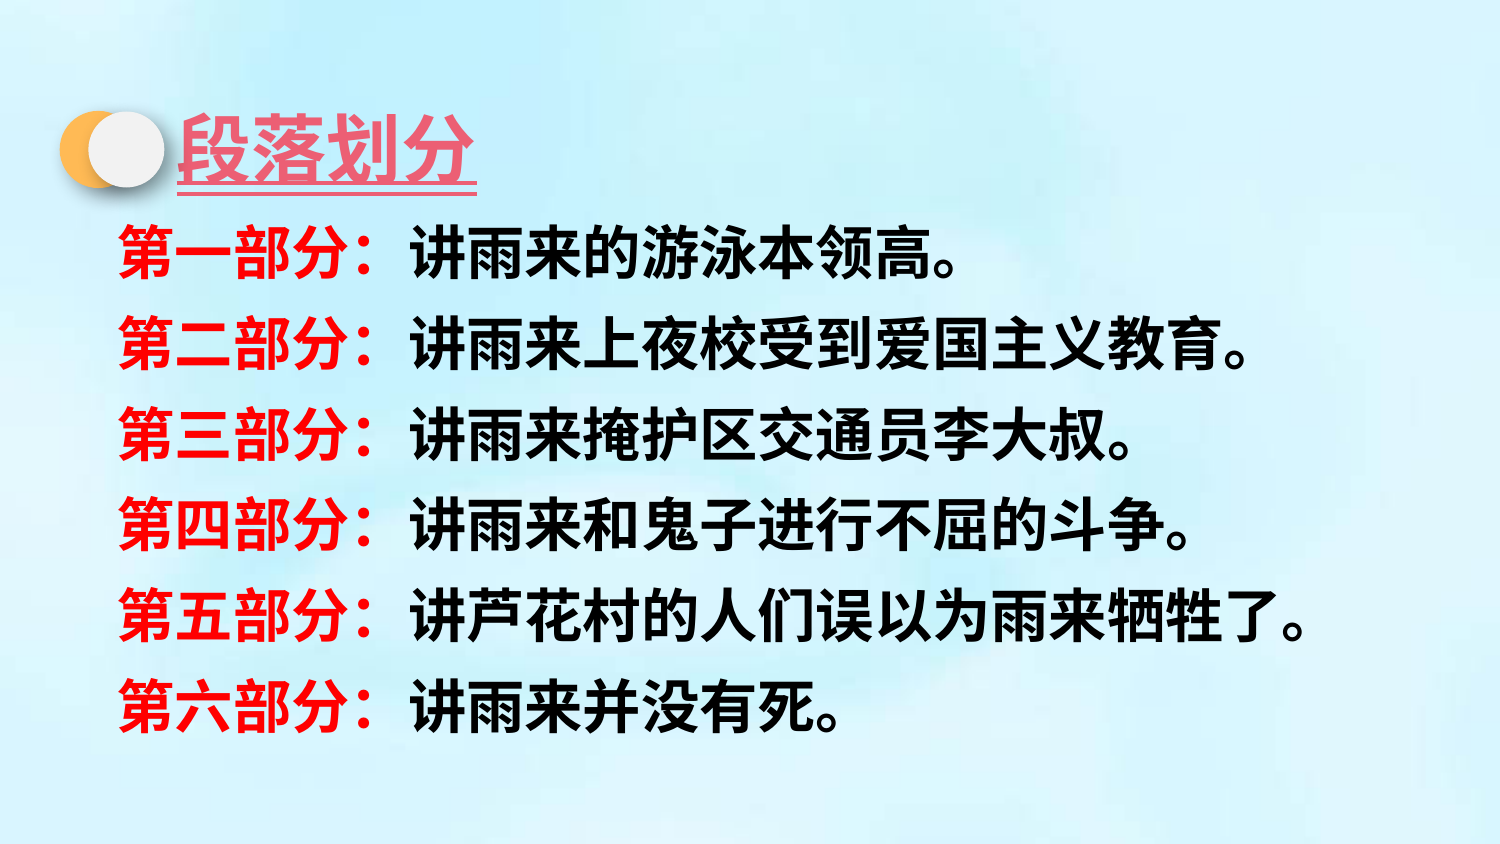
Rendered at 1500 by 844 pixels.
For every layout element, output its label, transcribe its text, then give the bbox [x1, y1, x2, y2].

text_box 第一部分：讲雨来的游泳本领高。 第二部分：讲雨来上夜校受到爱国主义教育。 第三部分：讲雨来掩护区交通员李大叔。 第四部分：讲雨来和鬼子进行不屈的斗争。 第五部分：讲芦花村的人们误以为雨来牺牲了。 第六部分：讲雨来并没有死。 [35, 187, 1395, 748]
text_box [59, 110, 110, 188]
picture [0, 0, 1500, 844]
text_box 段落划分 [161, 94, 492, 187]
text_box [87, 110, 166, 189]
